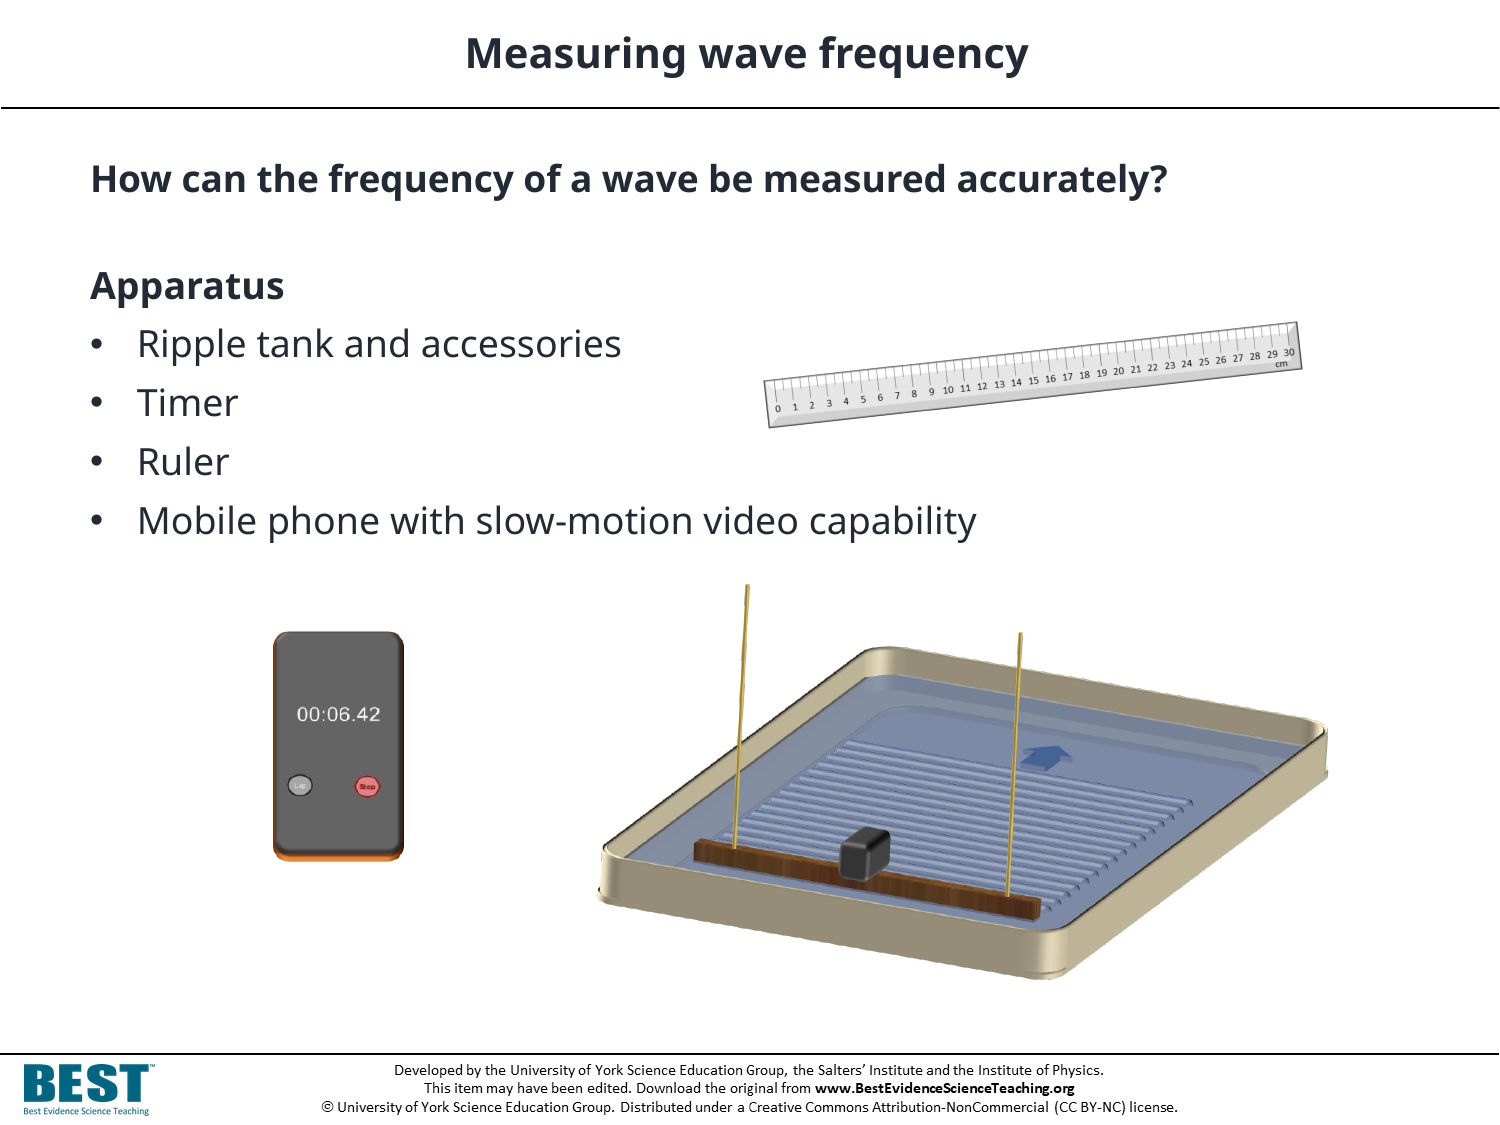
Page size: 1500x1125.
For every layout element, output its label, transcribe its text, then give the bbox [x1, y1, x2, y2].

text_box Measuring wave frequency [23, 4, 1471, 99]
picture [0, 107, 1500, 1125]
